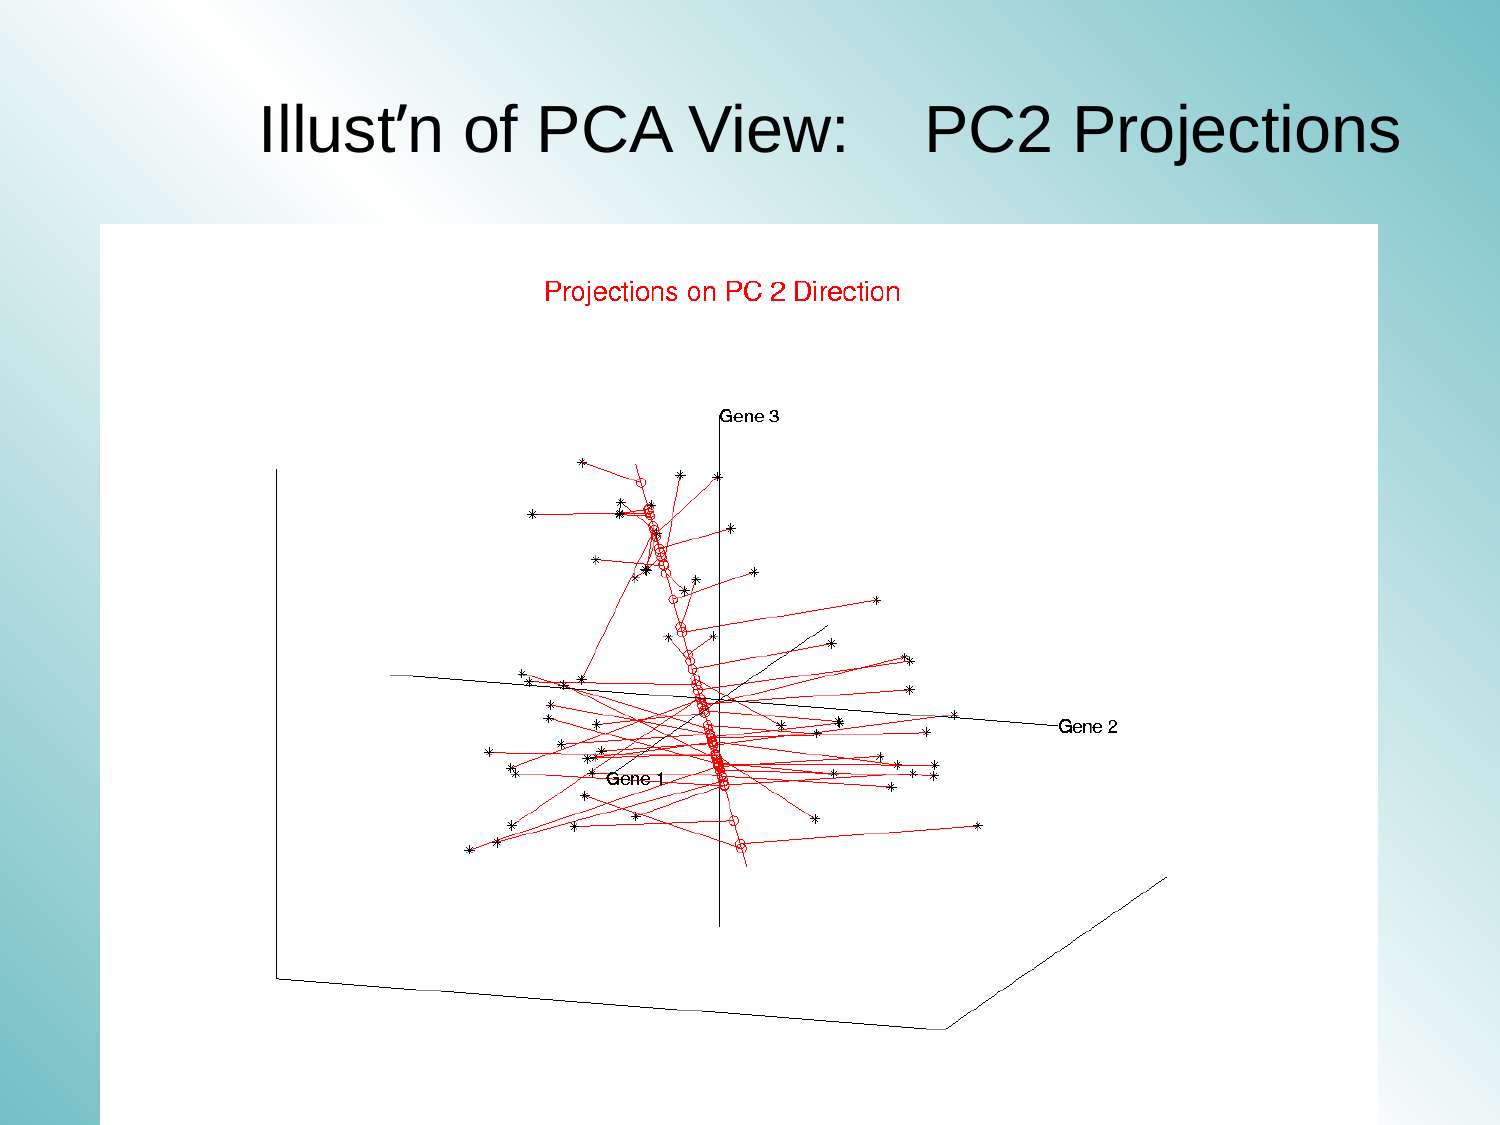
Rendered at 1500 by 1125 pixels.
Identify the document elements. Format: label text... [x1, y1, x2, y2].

title Illust’n of PCA View: PC2 Projections [237, 75, 1450, 156]
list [99, 224, 1378, 1125]
